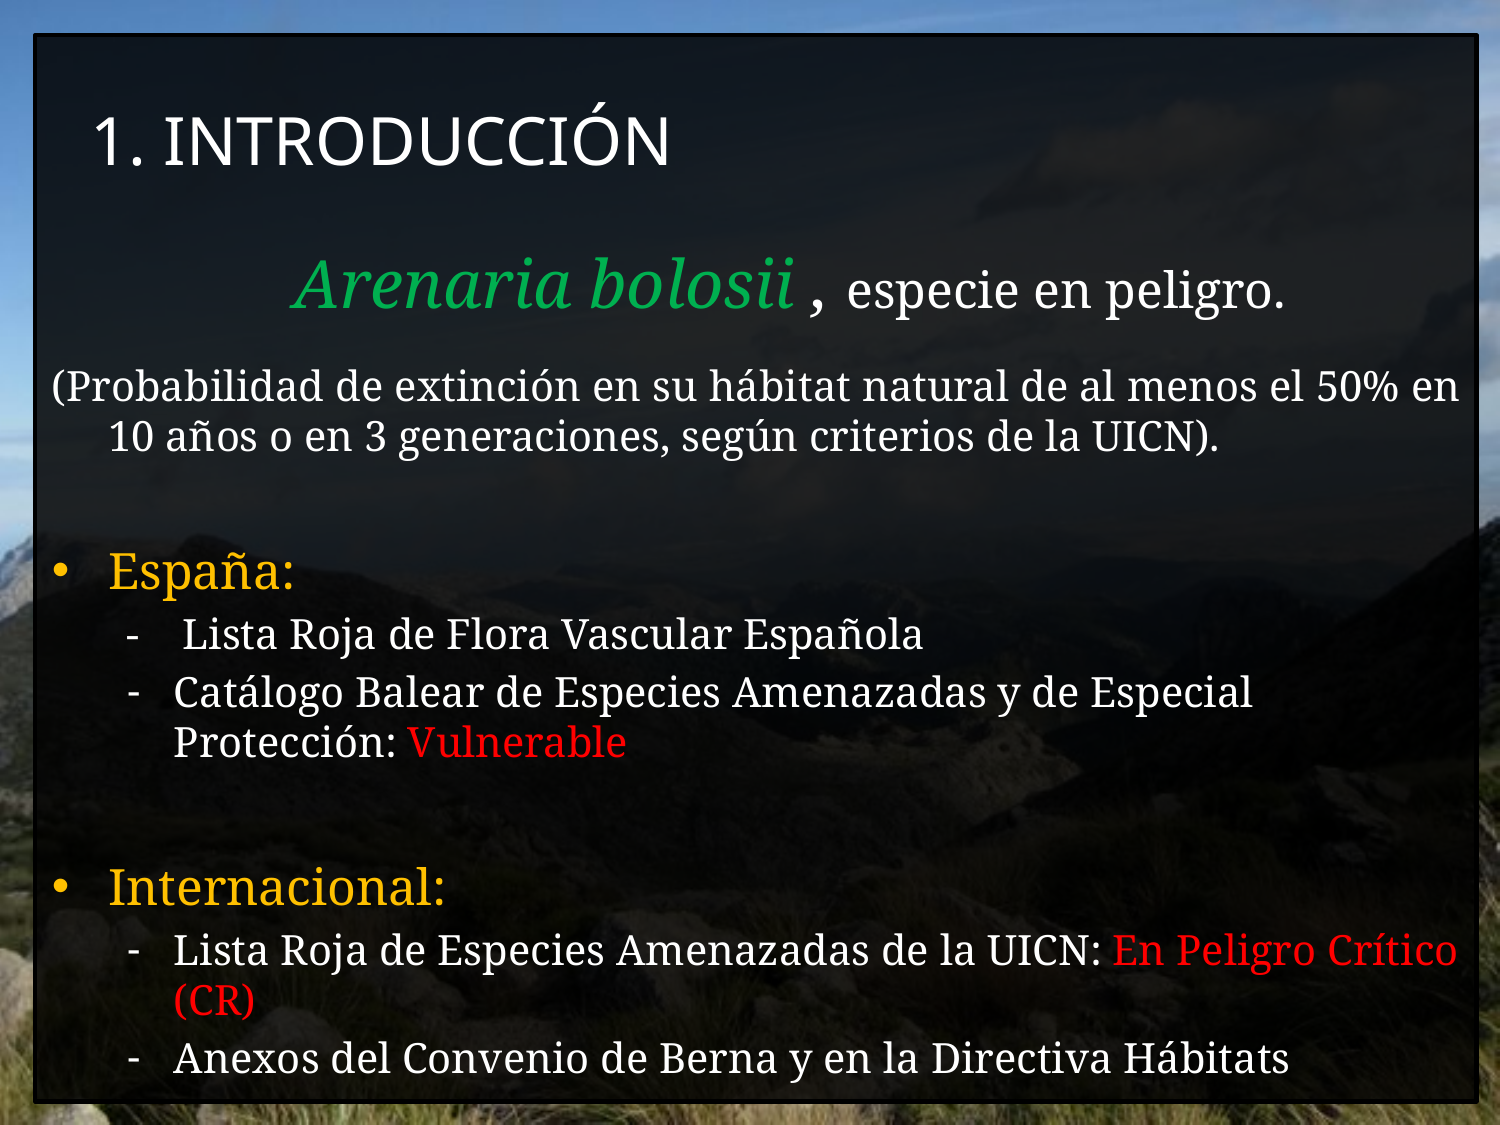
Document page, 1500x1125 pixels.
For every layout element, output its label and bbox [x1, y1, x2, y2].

text_box [0, 0, 1500, 1125]
